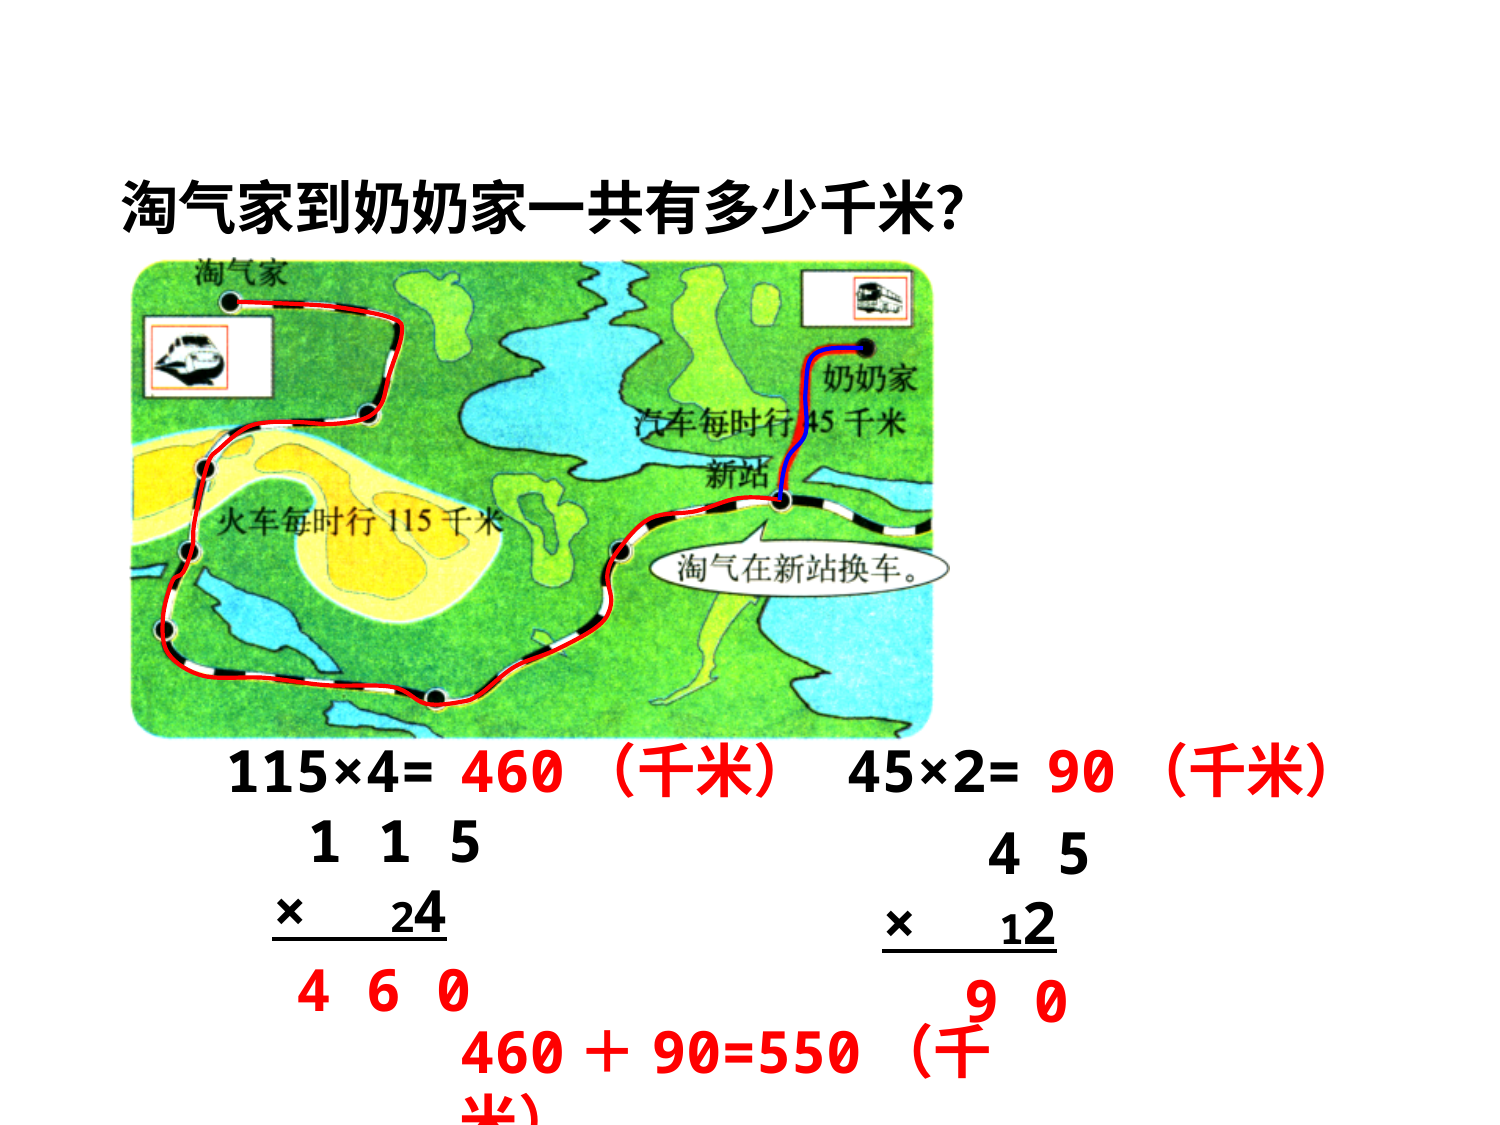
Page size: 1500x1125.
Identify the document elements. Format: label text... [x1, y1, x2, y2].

text_box 90（千米） [1031, 726, 1500, 812]
text_box 4 5 × 2 [867, 808, 1114, 964]
text_box 1 1 5 × 4 [257, 796, 504, 952]
text_box 45×2= [831, 726, 1031, 812]
text_box 1 [984, 895, 1032, 961]
text_box 115×4= [210, 750, 445, 812]
text_box 2 [374, 883, 422, 945]
text_box 460＋90=550（千米） [445, 1007, 1043, 1125]
text_box 9 0 [949, 957, 1090, 1042]
text_box 4 6 0 [281, 945, 516, 1030]
picture [128, 257, 950, 743]
text_box 淘气家到奶奶家一共有多少千米？ [105, 164, 1348, 249]
text_box 460（千米） [445, 750, 831, 812]
